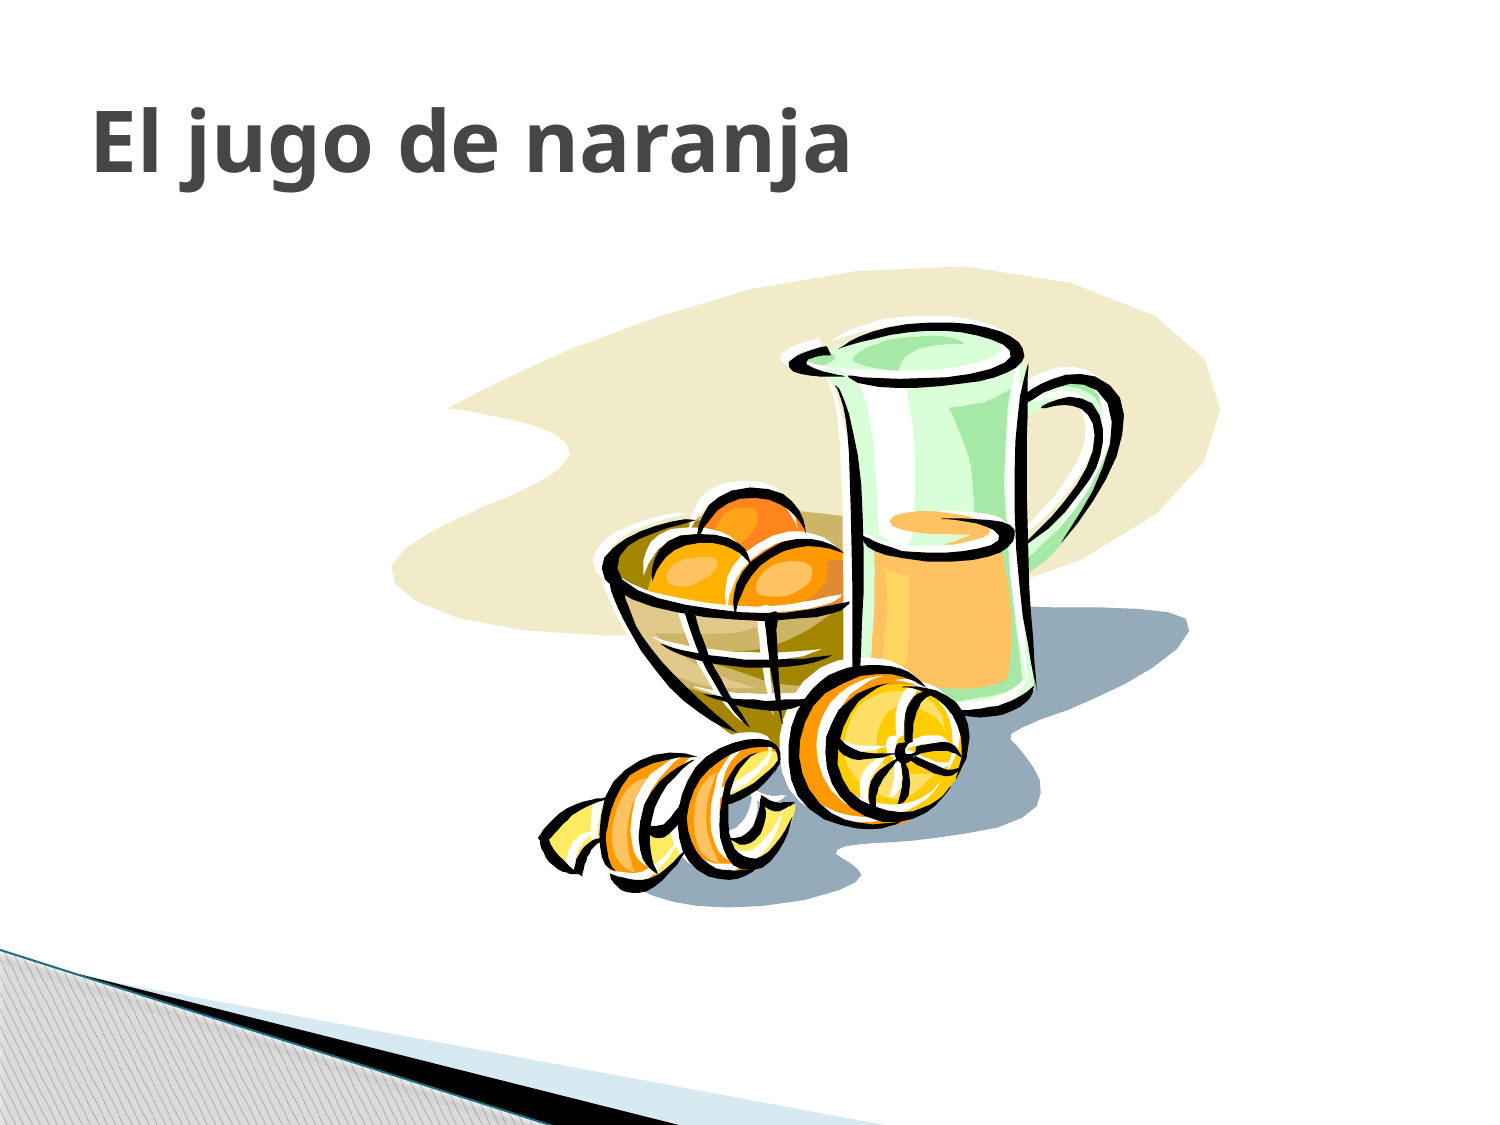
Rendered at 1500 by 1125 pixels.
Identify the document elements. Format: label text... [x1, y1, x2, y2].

picture [374, 249, 1237, 924]
title El jugo de naranja [75, 45, 1425, 233]
